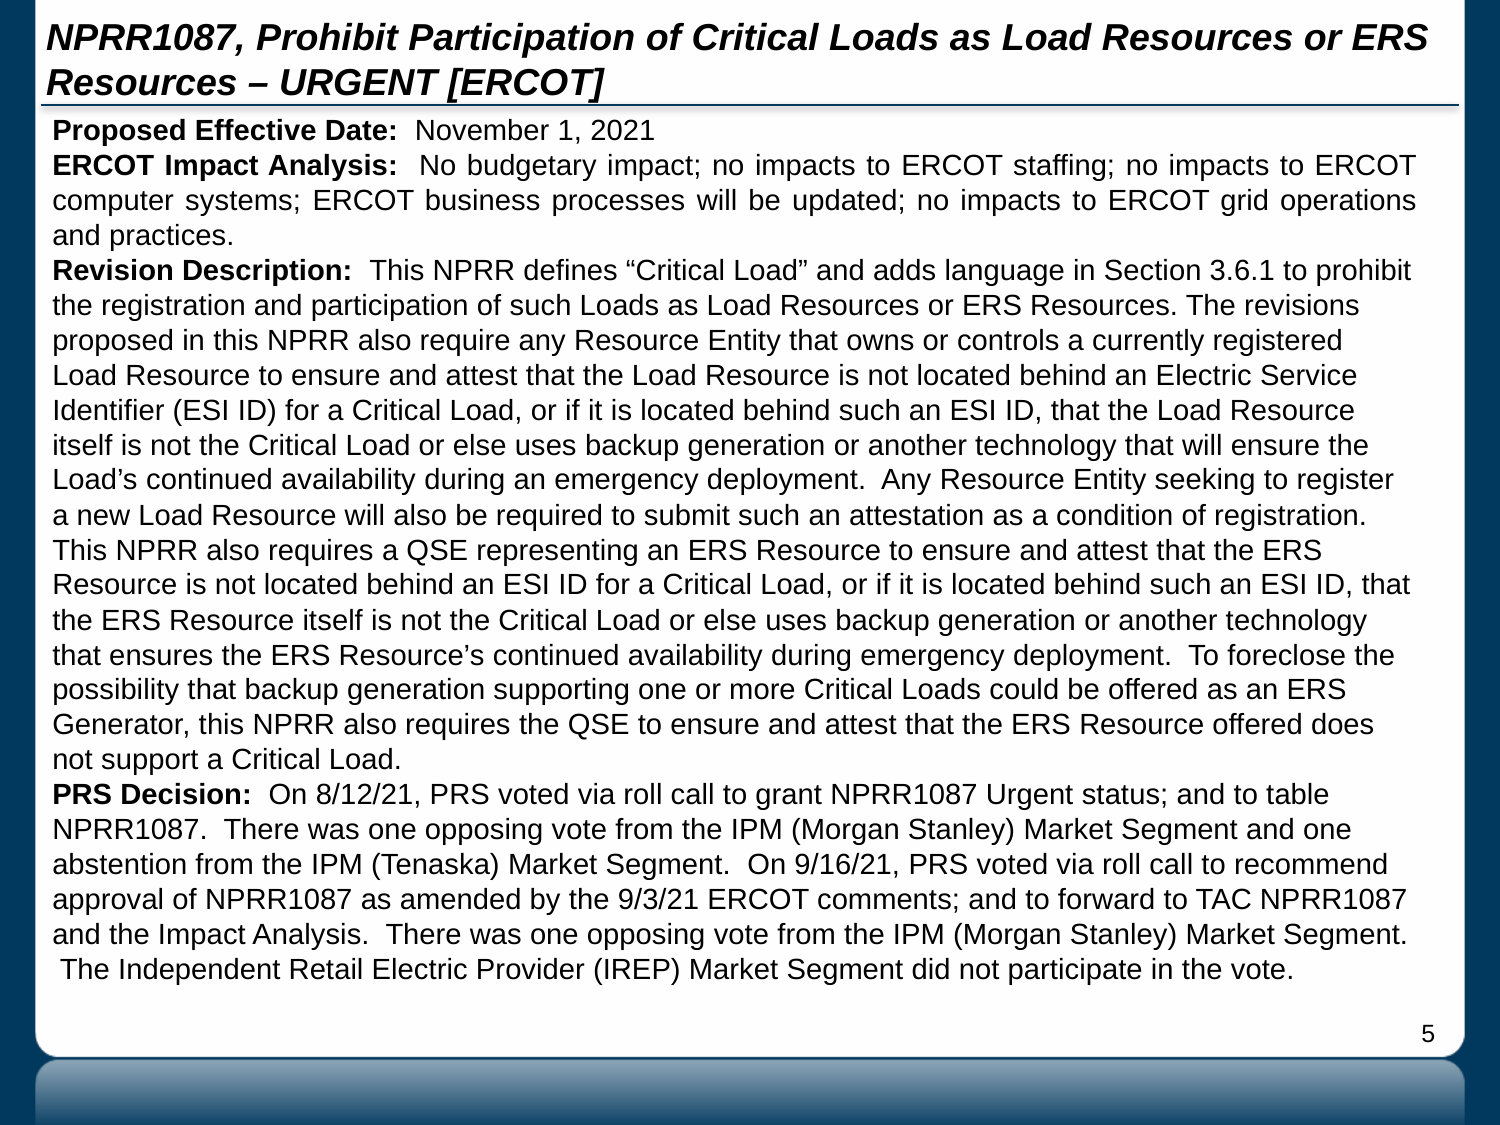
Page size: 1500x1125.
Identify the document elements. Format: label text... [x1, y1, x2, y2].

text_box Proposed Effective Date: November 1, 2021 ERCOT Impact Analysis: No budgetary impact; no impacts to ERCOT staffing; no impacts to ERCOT computer systems; ERCOT business processes will be updated; no impacts to ERCOT grid operations and practices. Revision Description: This NPRR defines “Critical Load” and adds language in Section 3.6.1 to prohibit the registration and participation of such Loads as Load Resources or ERS Resources. The revisions proposed in this NPRR also require any Resource Entity that owns or controls a currently registered Load Resource to ensure and attest that the Load Resource is not located behind an Electric Service Identifier (ESI ID) for a Critical Load, or if it is located behind such an ESI ID, that the Load Resource itself is not the Critical Load or else uses backup generation or another technology that will ensure the Load’s continued availability during an emergency deployment. Any Resource Entity seeking to register a new Load Resource will also be required to submit such an attestation as a condition of registration. This NPRR also requires a QSE representing an ERS Resource to ensure and attest that the ERS Resource is not located behind an ESI ID for a Critical Load, or if it is located behind such an ESI ID, that the ERS Resource itself is not the Critical Load or else uses backup generation or another technology that ensures the ERS Resource’s continued availability during emergency deployment. To foreclose the possibility that backup generation supporting one or more Critical Loads could be offered as an ERS Generator, this NPRR also requires the QSE to ensure and attest that the ERS Resource offered does not support a Critical Load. PRS Decision: On 8/12/21, PRS voted via roll call to grant NPRR1087 Urgent status; and to table NPRR1087. There was one opposing vote from the IPM (Morgan Stanley) Market Segment and one abstention from the IPM (Tenaska) Market Segment. On 9/16/21, PRS voted via roll call to recommend approval of NPRR1087 as amended by the 9/3/21 ERCOT comments; and to forward to TAC NPRR1087 and the Impact Analysis. There was one opposing vote from the IPM (Morgan Stanley) Market Segment. The Independent Retail Electric Provider (IREP) Market Segment did not participate in the vote. [0, 103, 1433, 993]
picture [35, 0, 1465, 1125]
title NPRR1087, Prohibit Participation of Critical Loads as Load Resources or ERS Resources – URGENT [ERCOT] [31, 20, 1464, 97]
